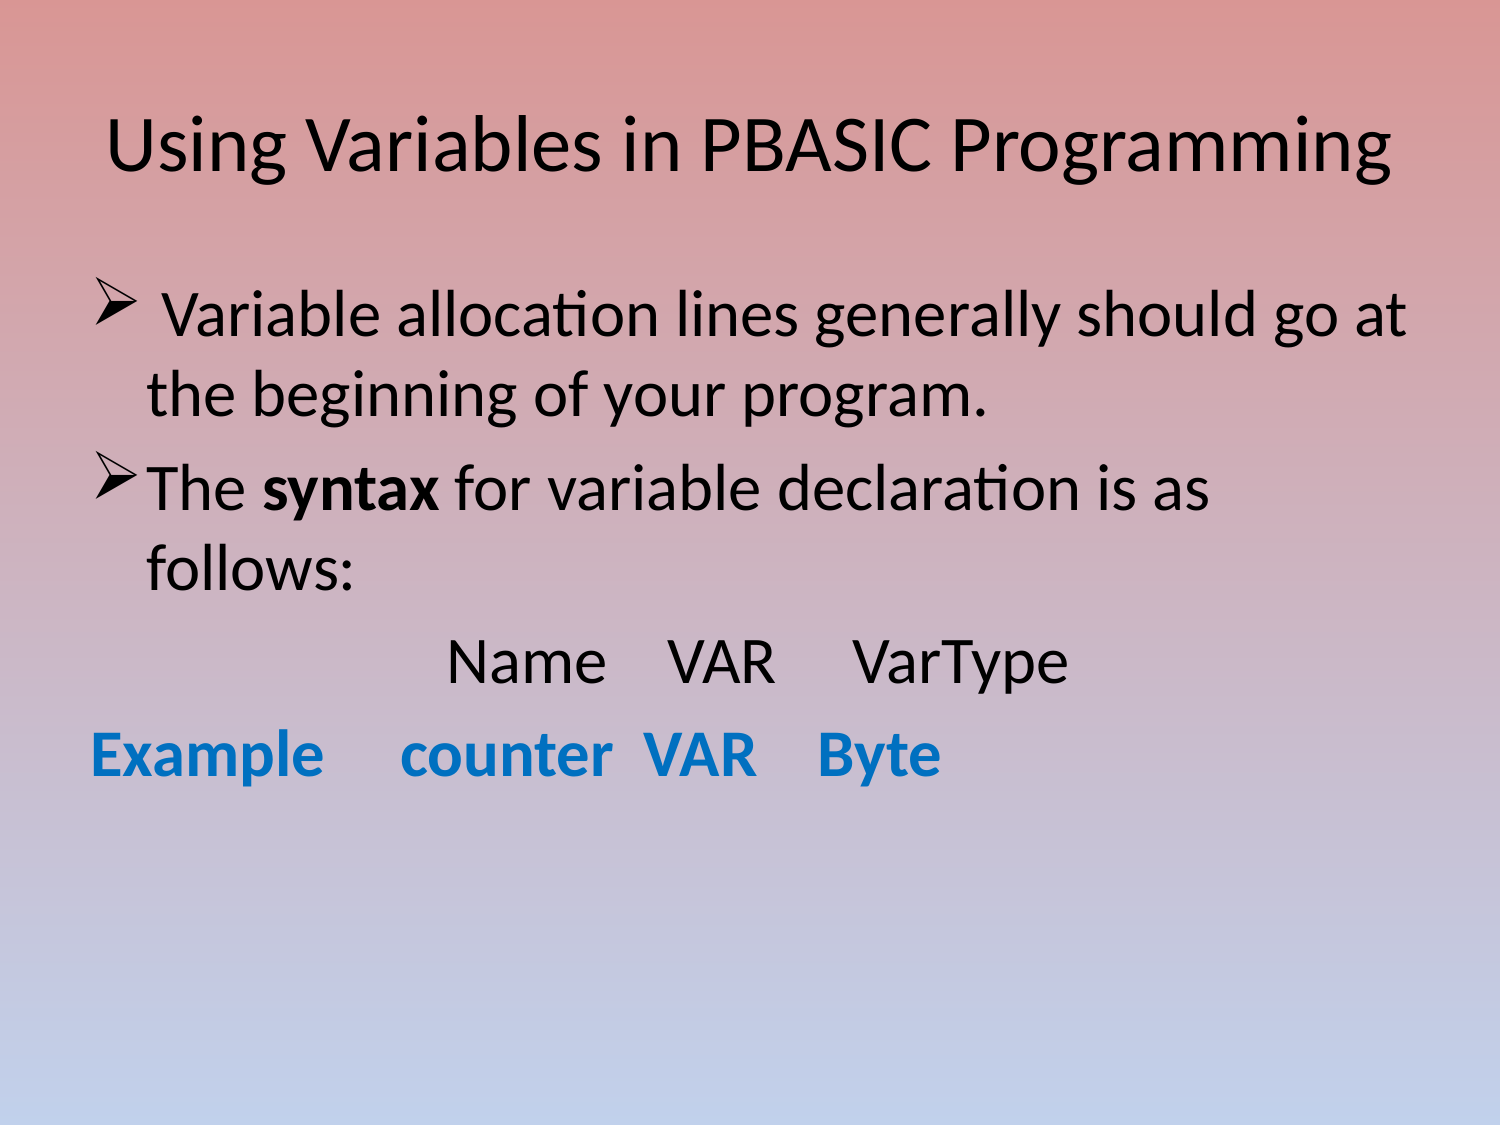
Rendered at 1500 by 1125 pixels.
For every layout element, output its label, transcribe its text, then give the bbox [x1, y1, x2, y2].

title Using Variables in PBASIC Programming [75, 45, 1425, 233]
list Variable allocation lines generally should go at the beginning of your program. The syntax for variable declaration is as follows: Name VAR VarType Example counter VAR Byte [75, 262, 1425, 1005]
